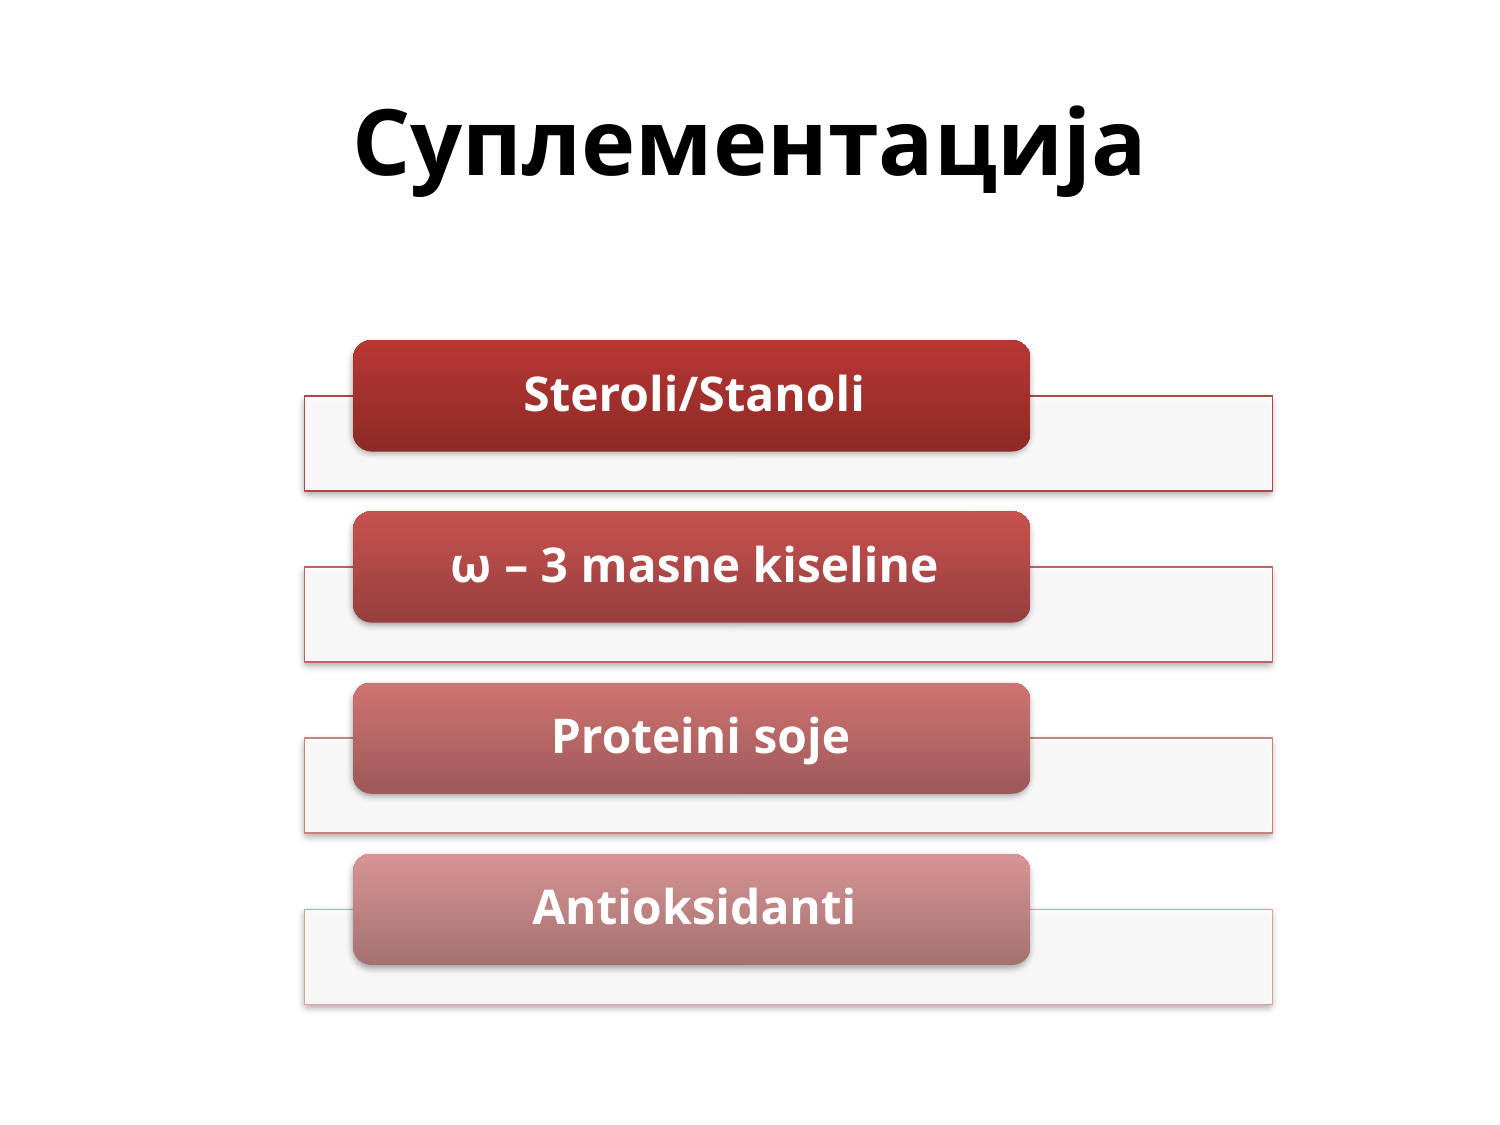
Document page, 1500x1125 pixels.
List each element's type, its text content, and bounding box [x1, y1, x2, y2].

title Суплементација [75, 45, 1425, 233]
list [304, 327, 1273, 1017]
